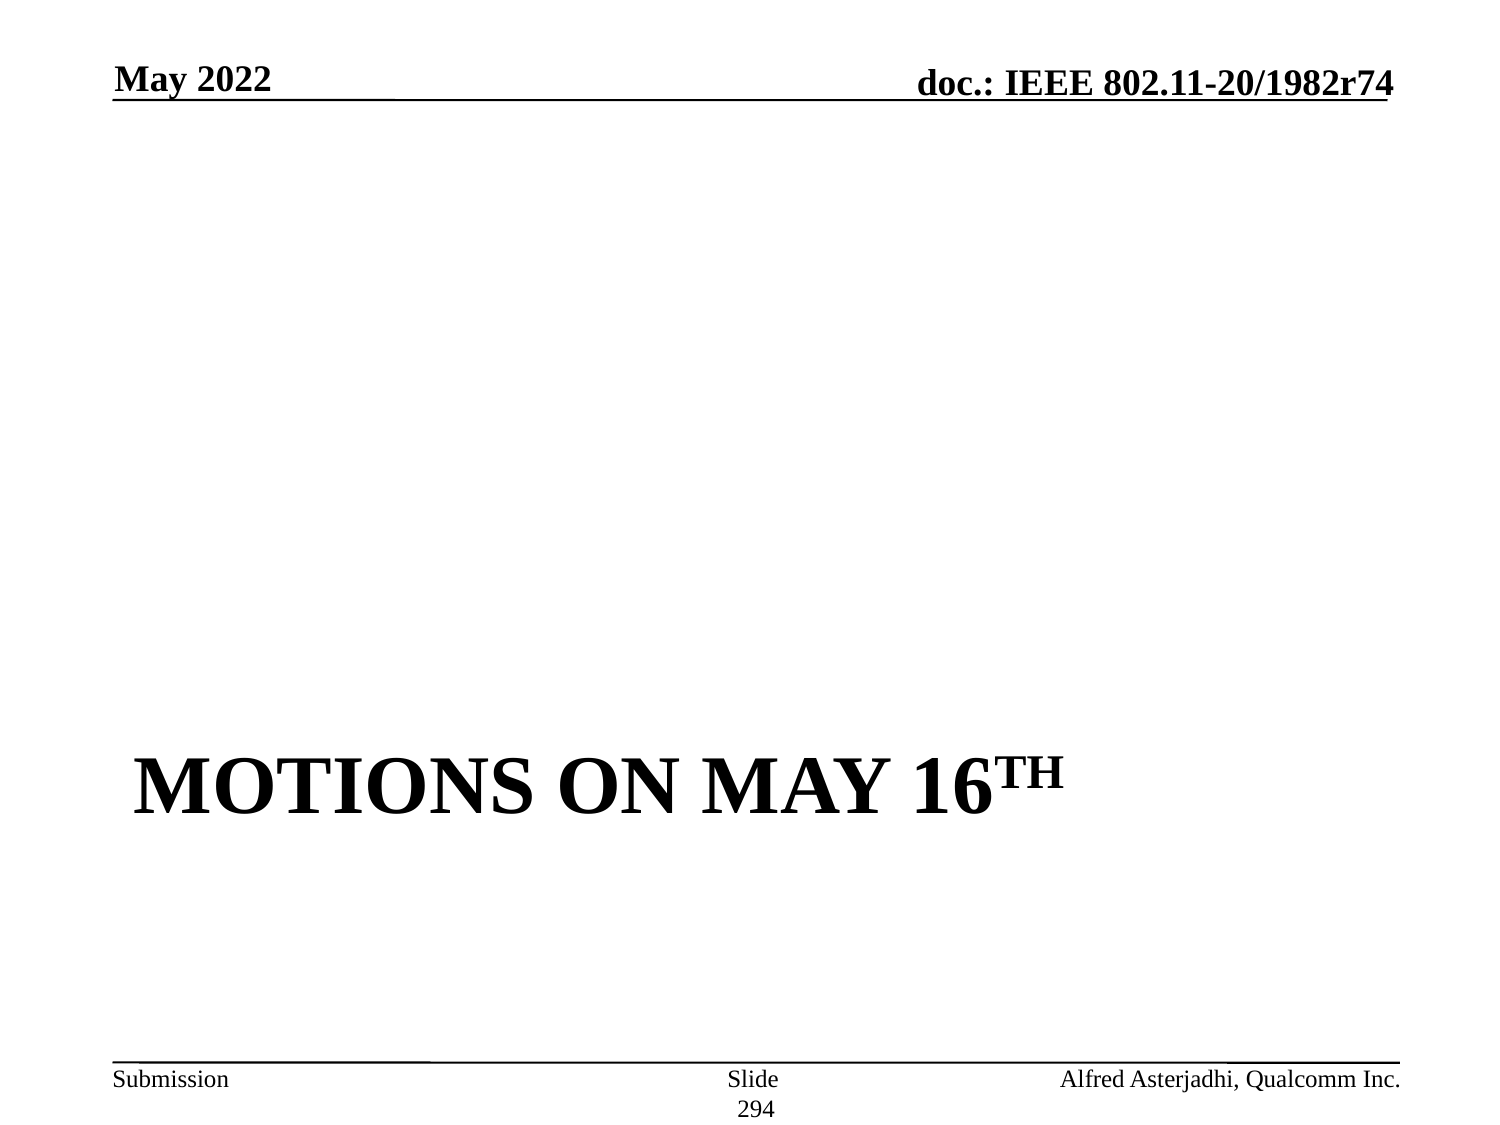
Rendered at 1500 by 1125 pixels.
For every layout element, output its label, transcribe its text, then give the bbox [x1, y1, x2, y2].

footer Alfred Asterjadhi, Qualcomm Inc. [878, 1061, 1402, 1093]
slide_number Slide 294 [712, 1061, 800, 1123]
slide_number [114, 54, 423, 100]
title Motions on May 16th [118, 722, 1394, 947]
